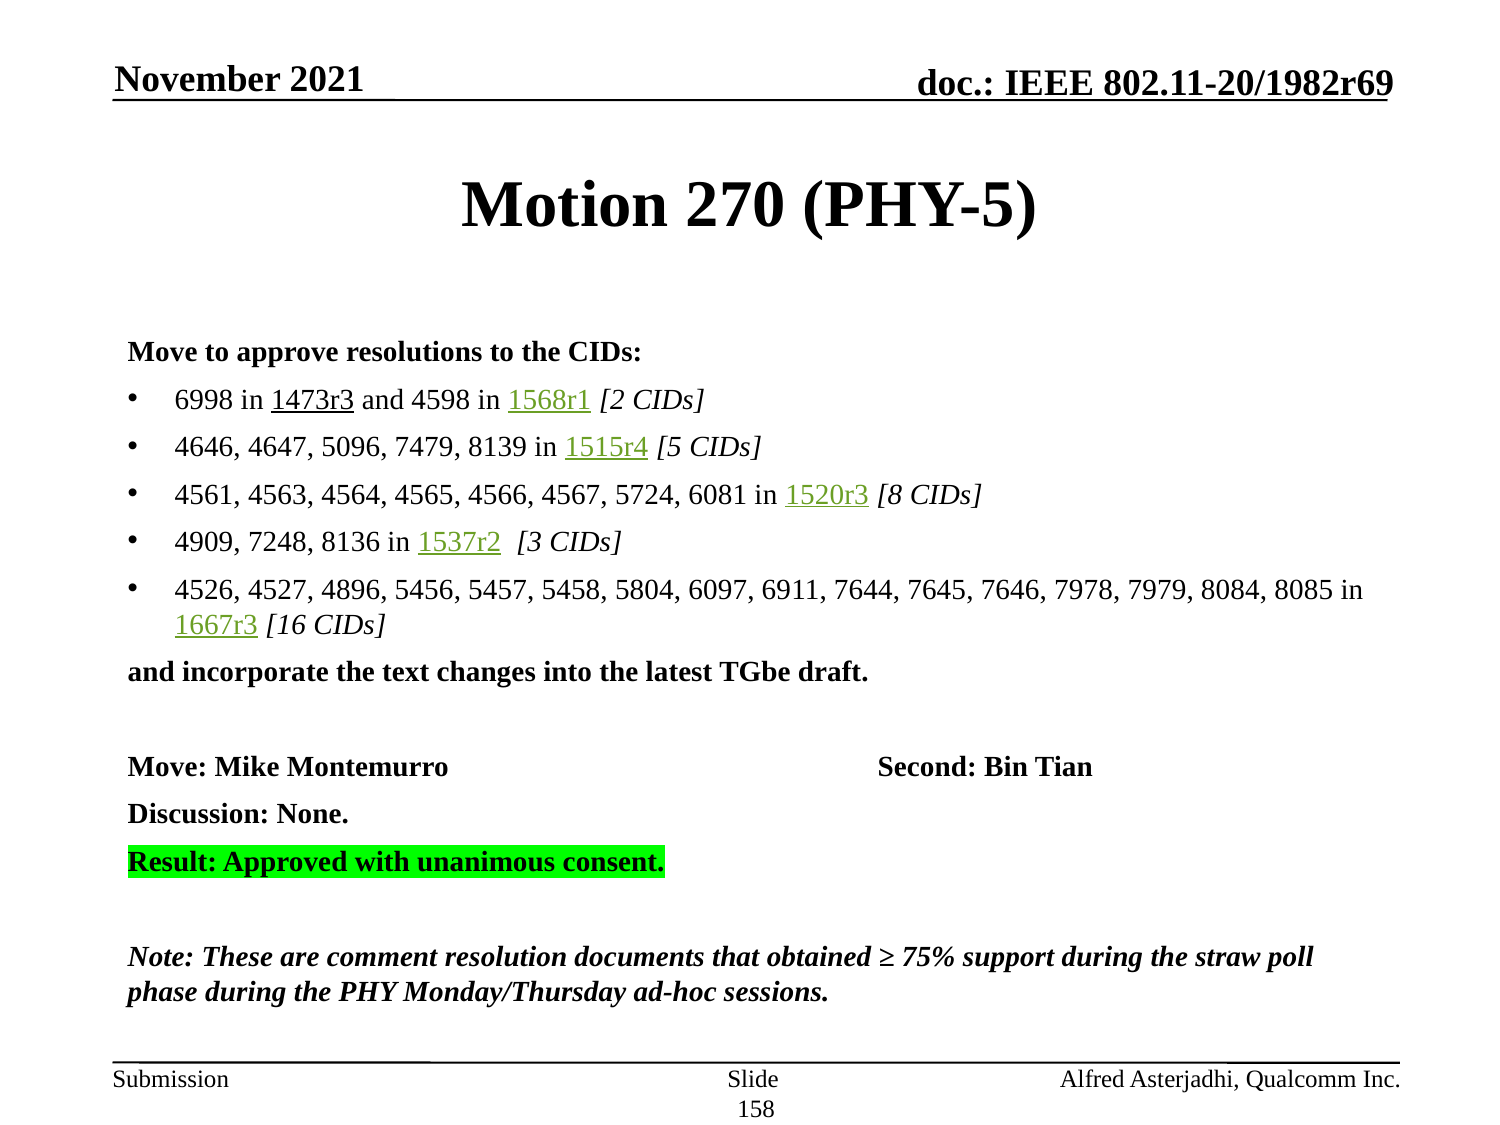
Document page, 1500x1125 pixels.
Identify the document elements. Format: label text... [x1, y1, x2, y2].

footer Alfred Asterjadhi, Qualcomm Inc. [878, 1061, 1402, 1093]
title Motion 270 (PHY-5) [112, 112, 1388, 288]
slide_number Slide 158 [712, 1061, 800, 1123]
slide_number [114, 54, 423, 100]
list Move to approve resolutions to the CIDs: 6998 in 1473r3 and 4598 in 1568r1 [2 CIDs] 4646, 4647, 5096, 7479, 8139 in 1515r4 [5 CIDs] 4561, 4563, 4564, 4565, 4566, 4567, 5724, 6081 in 1520r3 [8 CIDs] 4909, 7248, 8136 in 1537r2 [3 CIDs] 4526, 4527, 4896, 5456, 5457, 5458, 5804, 6097, 6911, 7644, 7645, 7646, 7978, 7979, 8084, 8085 in 1667r3 [16 CIDs] and incorporate the text changes into the latest TGbe draft. Move: Mike Montemurro Second: Bin Tian Discussion: None. Result: Approved with unanimous consent. Note: These are comment resolution documents that obtained ≥ 75% support during the straw poll phase during the PHY Monday/Thursday ad-hoc sessions. [112, 324, 1388, 1063]
